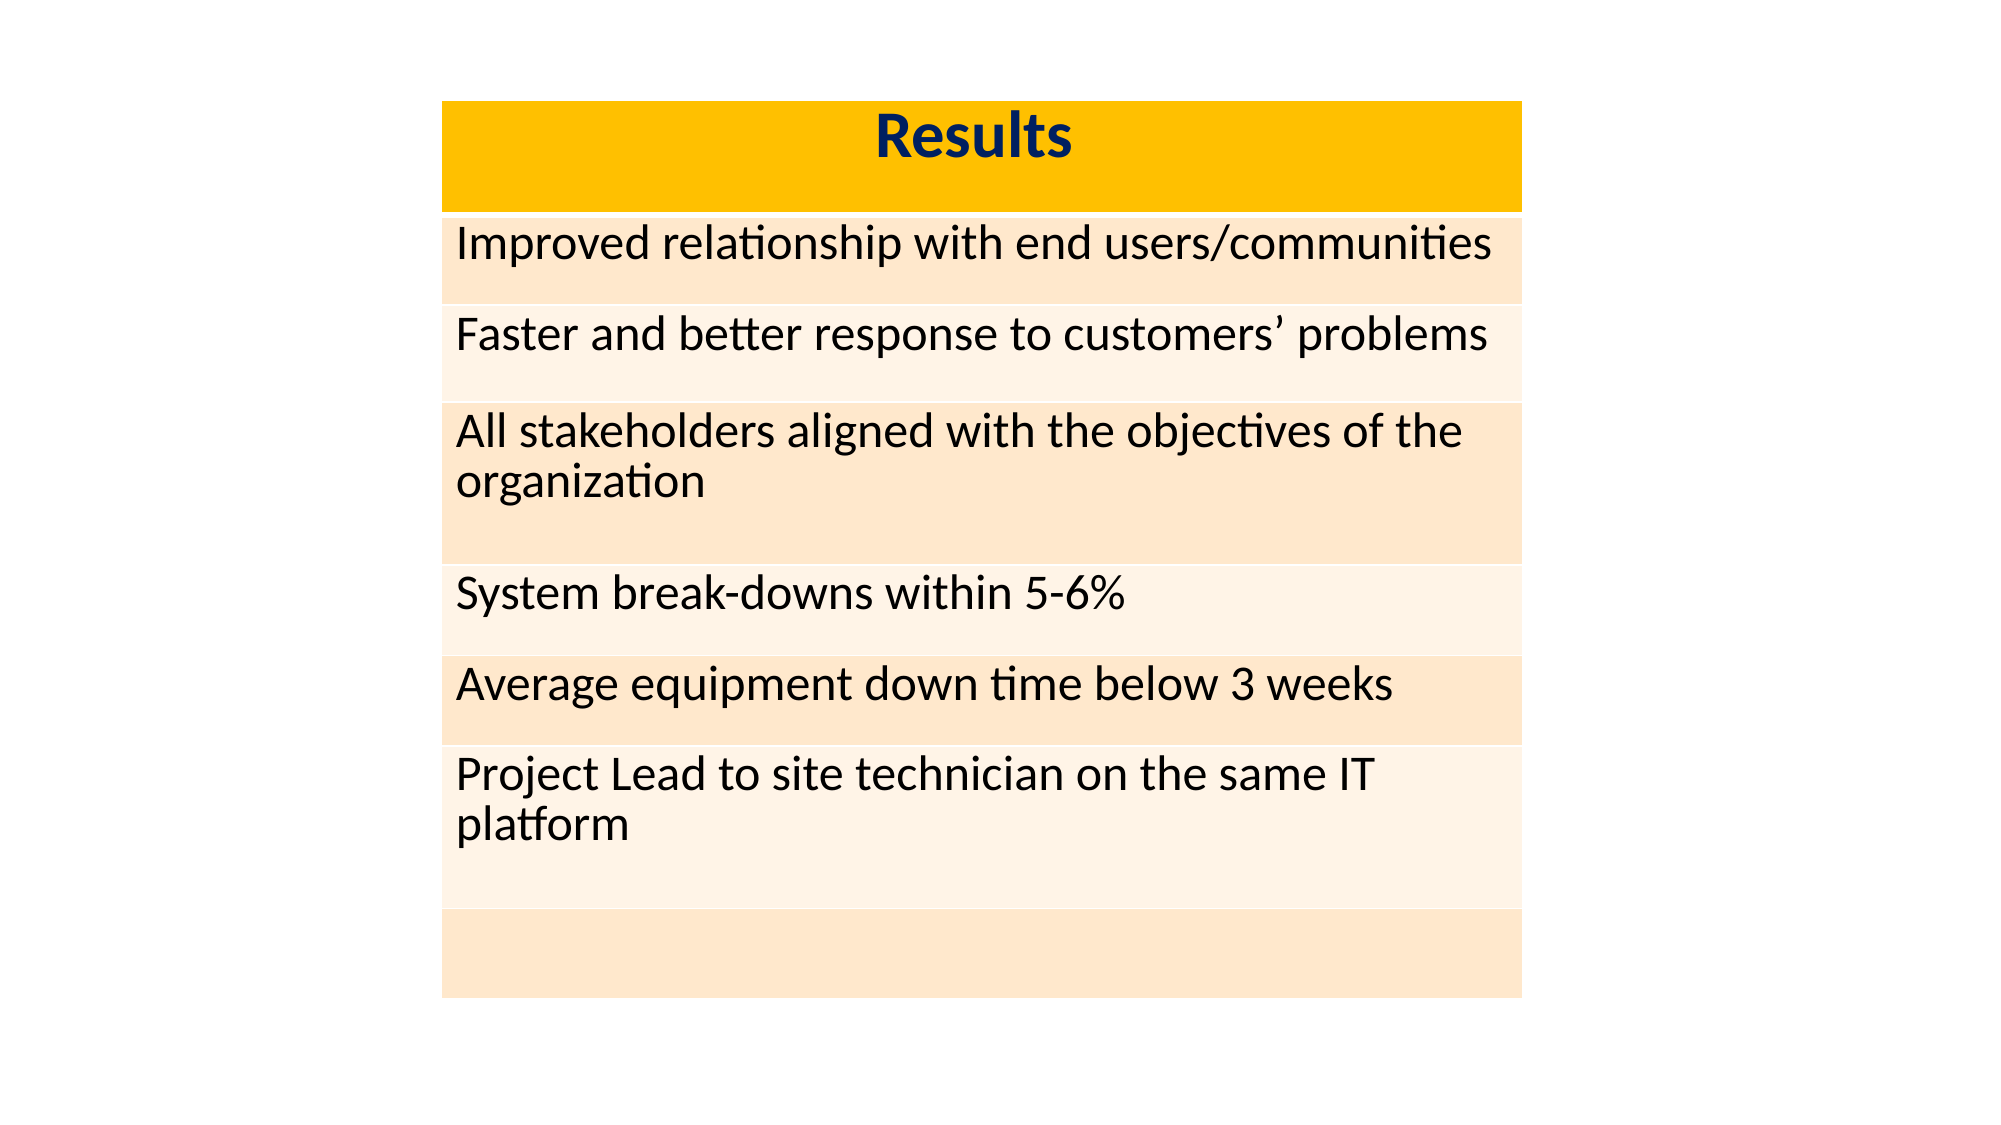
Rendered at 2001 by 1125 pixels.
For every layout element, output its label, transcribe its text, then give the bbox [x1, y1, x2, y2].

table_cell System break-downs within 5-6% [442, 566, 1522, 655]
table_cell Improved relationship with end users/communities [442, 218, 1522, 304]
table_header Results [442, 101, 1522, 212]
table_cell Faster and better response to customers’ problems [442, 306, 1522, 401]
table_cell [442, 909, 1522, 998]
table_cell Project Lead to site technician on the same IT platform [442, 747, 1522, 908]
table_cell All stakeholders aligned with the objectives of the organization [442, 403, 1522, 564]
table_cell Average equipment down time below 3 weeks [442, 656, 1522, 745]
